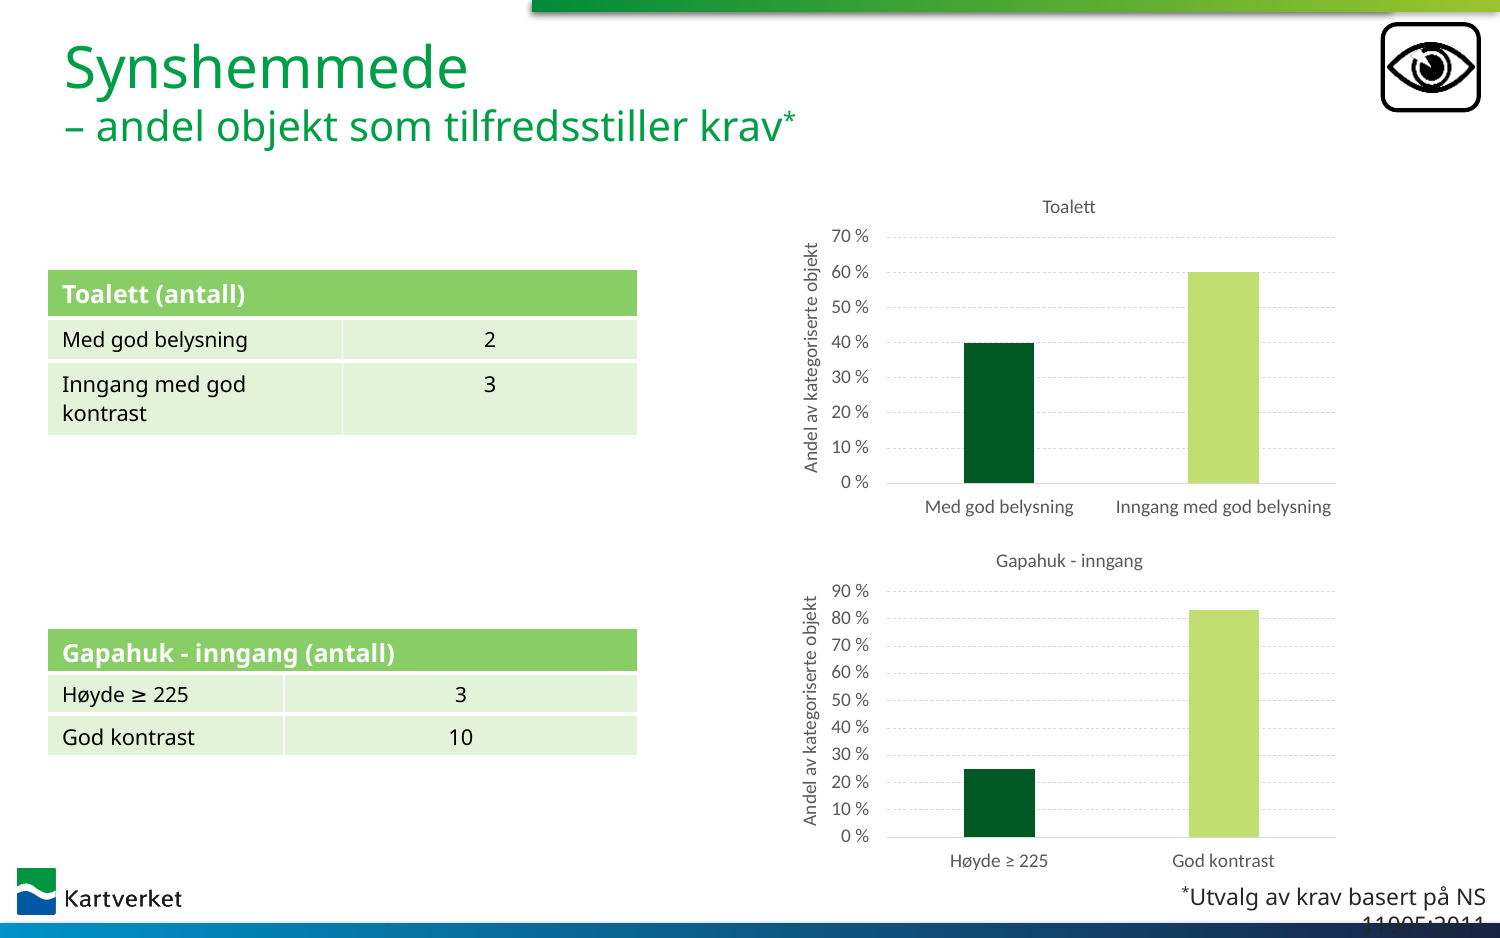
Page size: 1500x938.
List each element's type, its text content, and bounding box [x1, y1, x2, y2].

table_cell Med god belysning [48, 320, 342, 359]
text_box *Utvalg av krav basert på NS 11005:2011 [1068, 873, 1500, 938]
table_cell God kontrast [48, 716, 283, 755]
table_cell 3 [343, 363, 637, 435]
table_header Toalett (antall) [48, 270, 637, 316]
picture [791, 187, 1348, 526]
table_header Gapahuk - inngang (antall) [48, 629, 637, 671]
table_cell 3 [285, 675, 637, 712]
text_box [1382, 24, 1480, 111]
picture [791, 541, 1348, 880]
table_cell 10 [285, 716, 637, 755]
table_cell 2 [343, 320, 637, 359]
table_cell Høyde ≥ 225 [48, 675, 283, 712]
table_cell Inngang med god kontrast [48, 363, 342, 435]
text_box Synshemmede – andel objekt som tilfredsstiller krav* [49, 24, 1431, 158]
